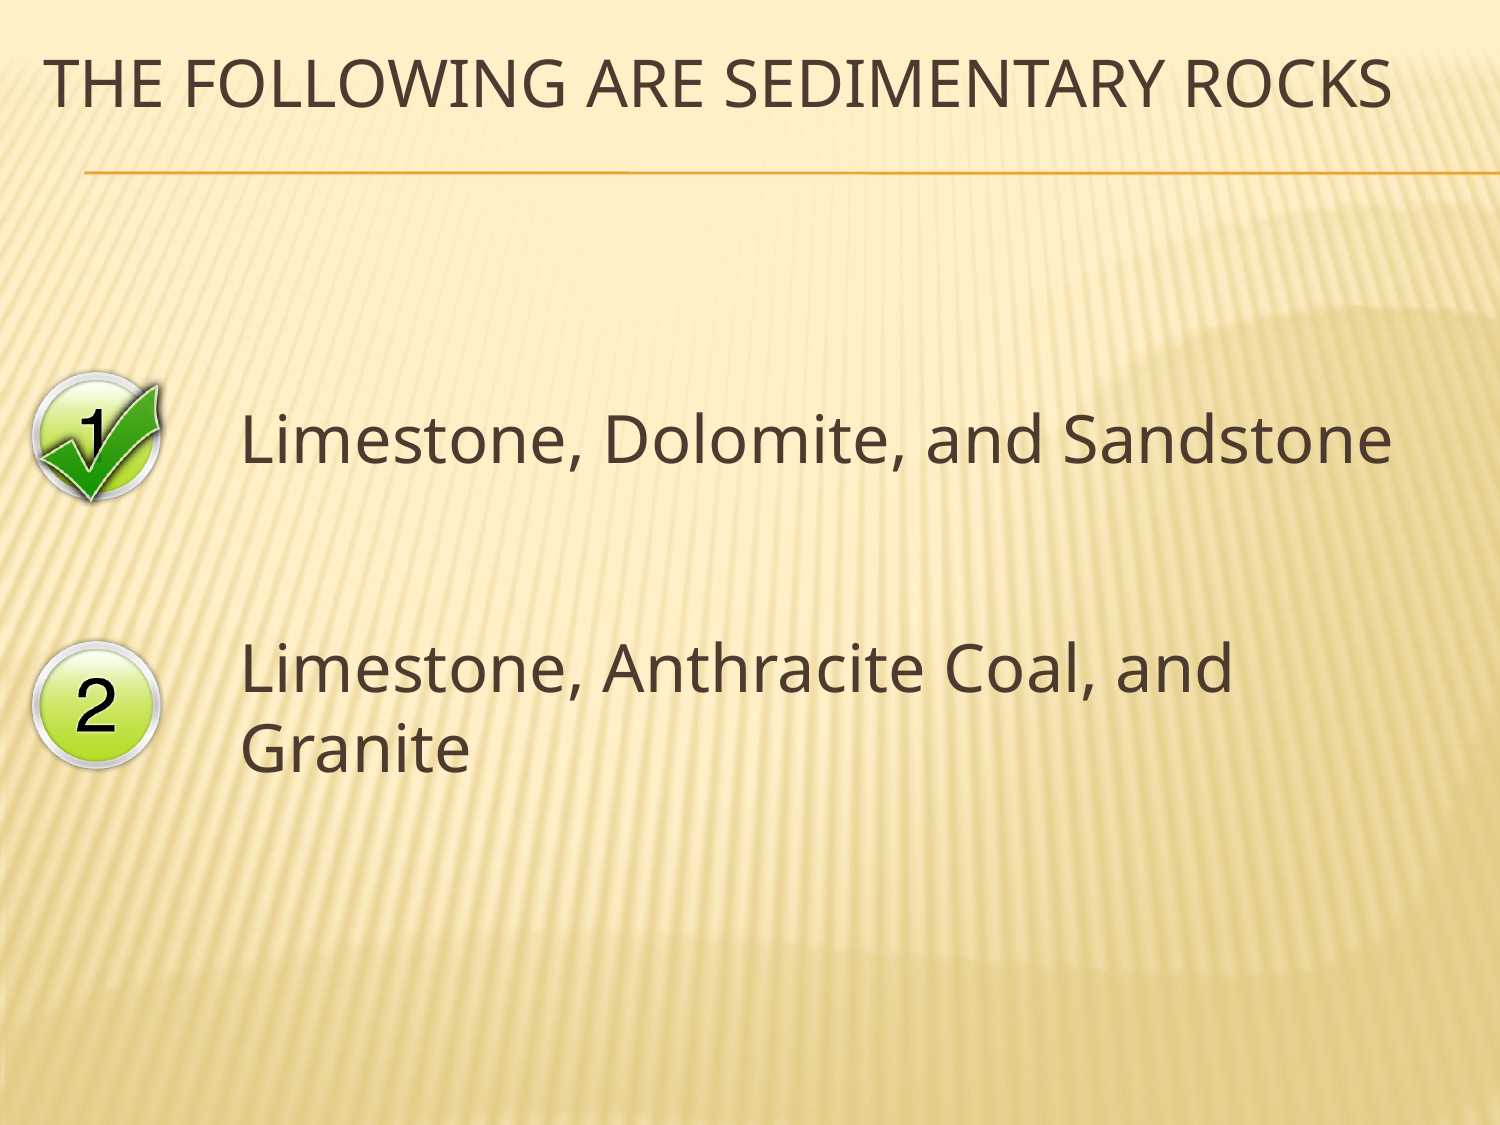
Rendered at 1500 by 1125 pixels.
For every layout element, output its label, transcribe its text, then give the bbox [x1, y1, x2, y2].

picture [25, 366, 167, 508]
picture [25, 635, 167, 776]
list Limestone, Dolomite, and Sandstone [225, 311, 1437, 562]
list Limestone, Anthracite Coal, and Granite [225, 580, 1437, 831]
text_box The following are sedimentary rocks [25, 19, 1413, 144]
